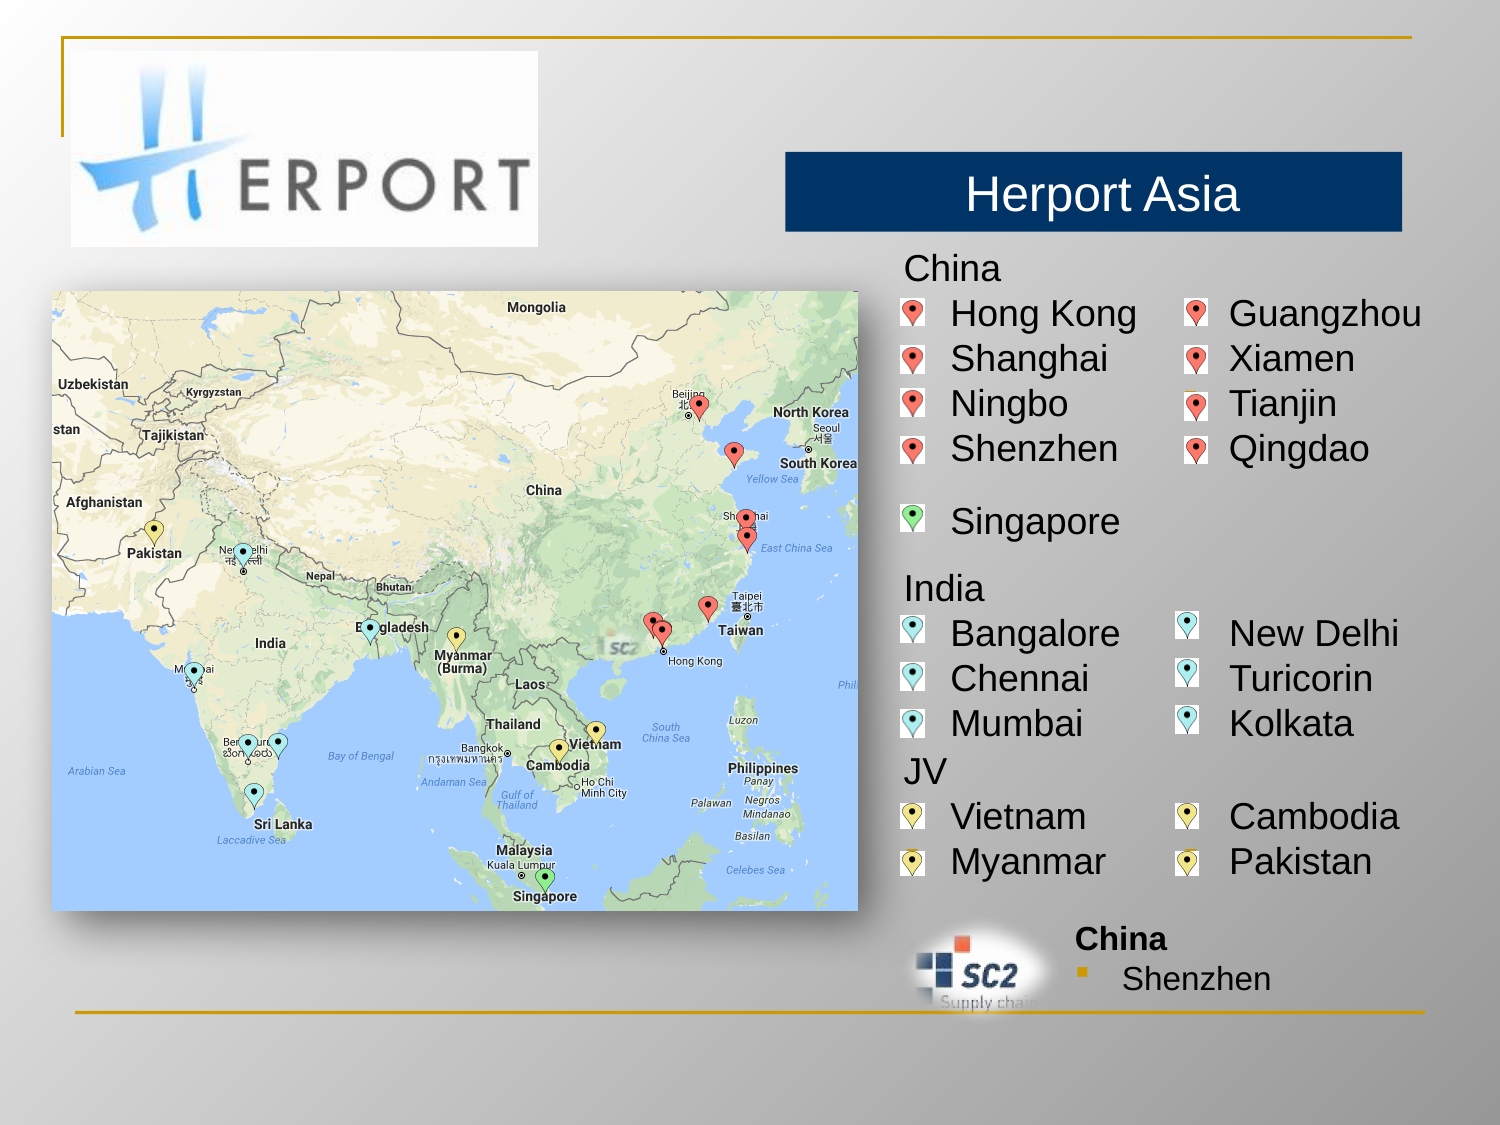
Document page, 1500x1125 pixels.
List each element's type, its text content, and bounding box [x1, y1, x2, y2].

picture [1174, 658, 1200, 687]
text_box JV Vietnam Myanmar [888, 797, 1167, 890]
picture [71, 51, 538, 247]
picture [900, 503, 925, 532]
text_box New Delhi Turicorin Kolkata [1167, 556, 1448, 739]
picture [1183, 298, 1208, 327]
picture [51, 291, 858, 911]
text_box Guangzhou Xiamen Tianjin Qingdao [1167, 191, 1447, 477]
picture [1183, 435, 1208, 464]
picture [900, 298, 925, 327]
text_box Singapore [888, 444, 1169, 550]
picture [1183, 345, 1208, 374]
text_box India Bangalore Chennai Mumbai [888, 556, 1167, 797]
picture [900, 615, 925, 644]
picture [1174, 850, 1200, 876]
picture [900, 388, 925, 417]
picture [900, 803, 925, 829]
picture [1174, 705, 1200, 734]
picture [892, 910, 1070, 1030]
text_box Cambodia Pakistan [1167, 739, 1448, 890]
text_box Herport Asia [785, 151, 1403, 232]
picture [900, 662, 925, 691]
text_box China Hong Kong Shanghai Ningbo Shenzhen [888, 232, 1167, 444]
picture [900, 850, 925, 876]
picture [1174, 803, 1200, 829]
picture [900, 435, 925, 464]
picture [900, 345, 925, 374]
picture [1174, 611, 1200, 640]
picture [900, 709, 925, 738]
text_box China Shenzhen [1060, 869, 1329, 1005]
picture [1183, 392, 1208, 421]
